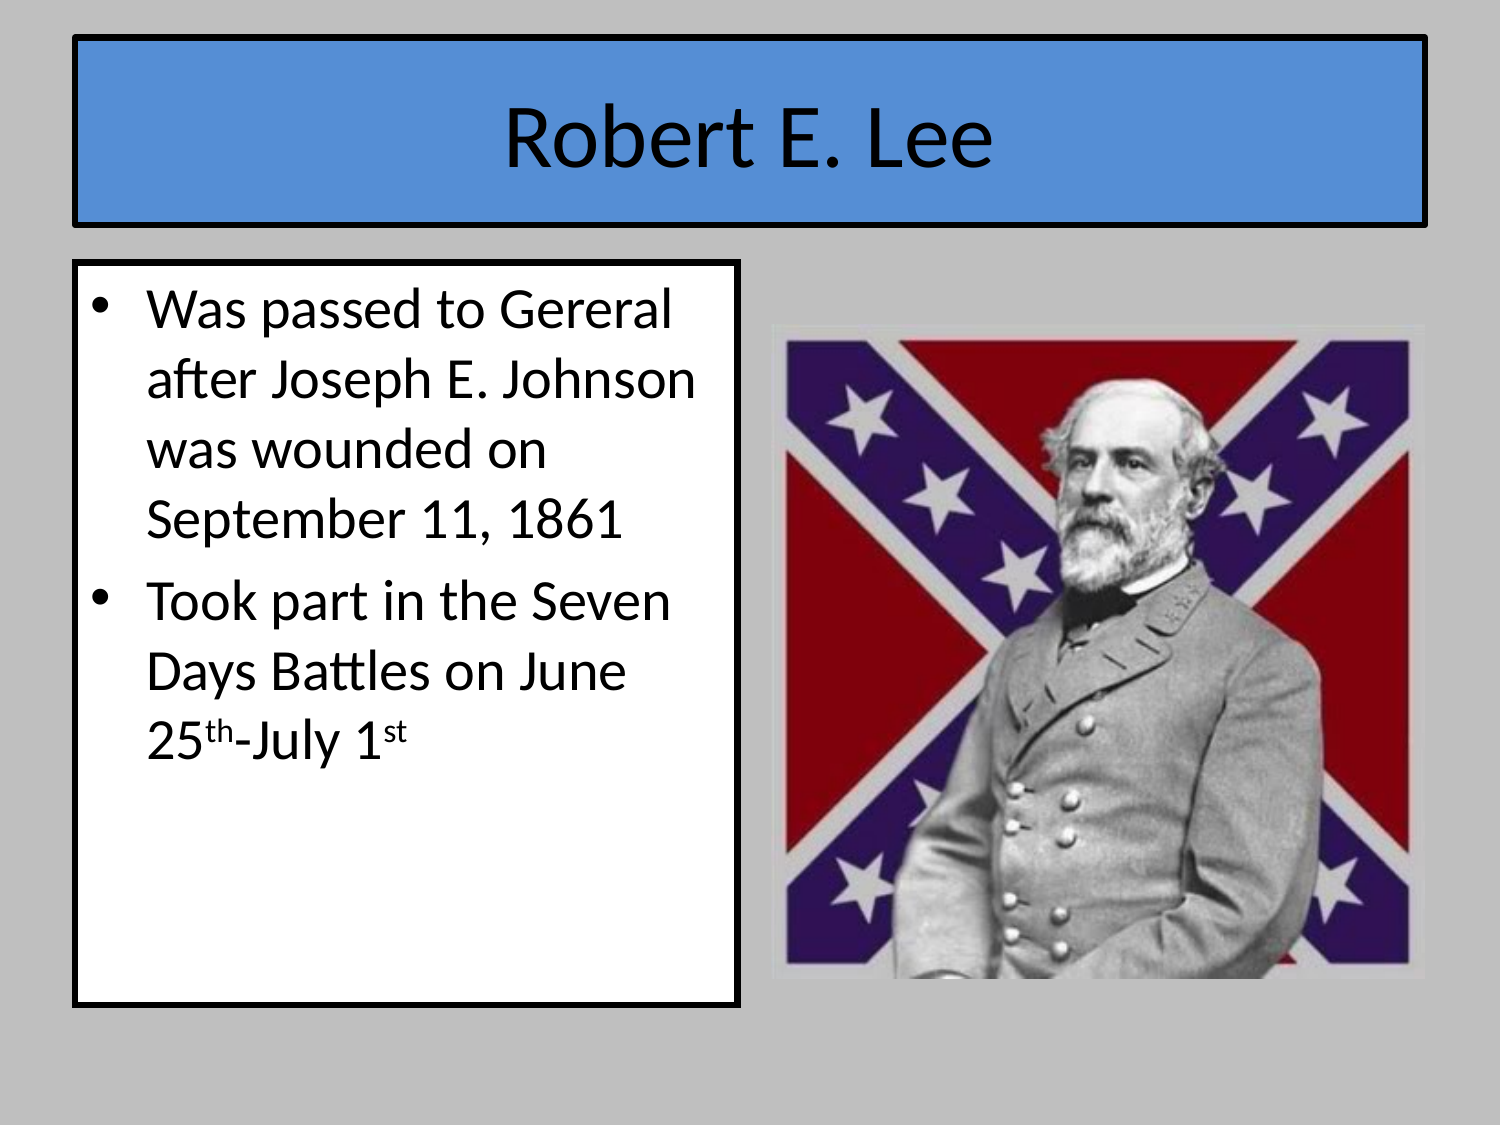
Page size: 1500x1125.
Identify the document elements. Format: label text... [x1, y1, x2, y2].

picture [771, 324, 1426, 979]
title Robert E. Lee [75, 37, 1425, 225]
list Was passed to Gereral after Joseph E. Johnson was wounded on September 11, 1861 Took part in the Seven Days Battles on June 25th-July 1st [75, 262, 738, 1005]
